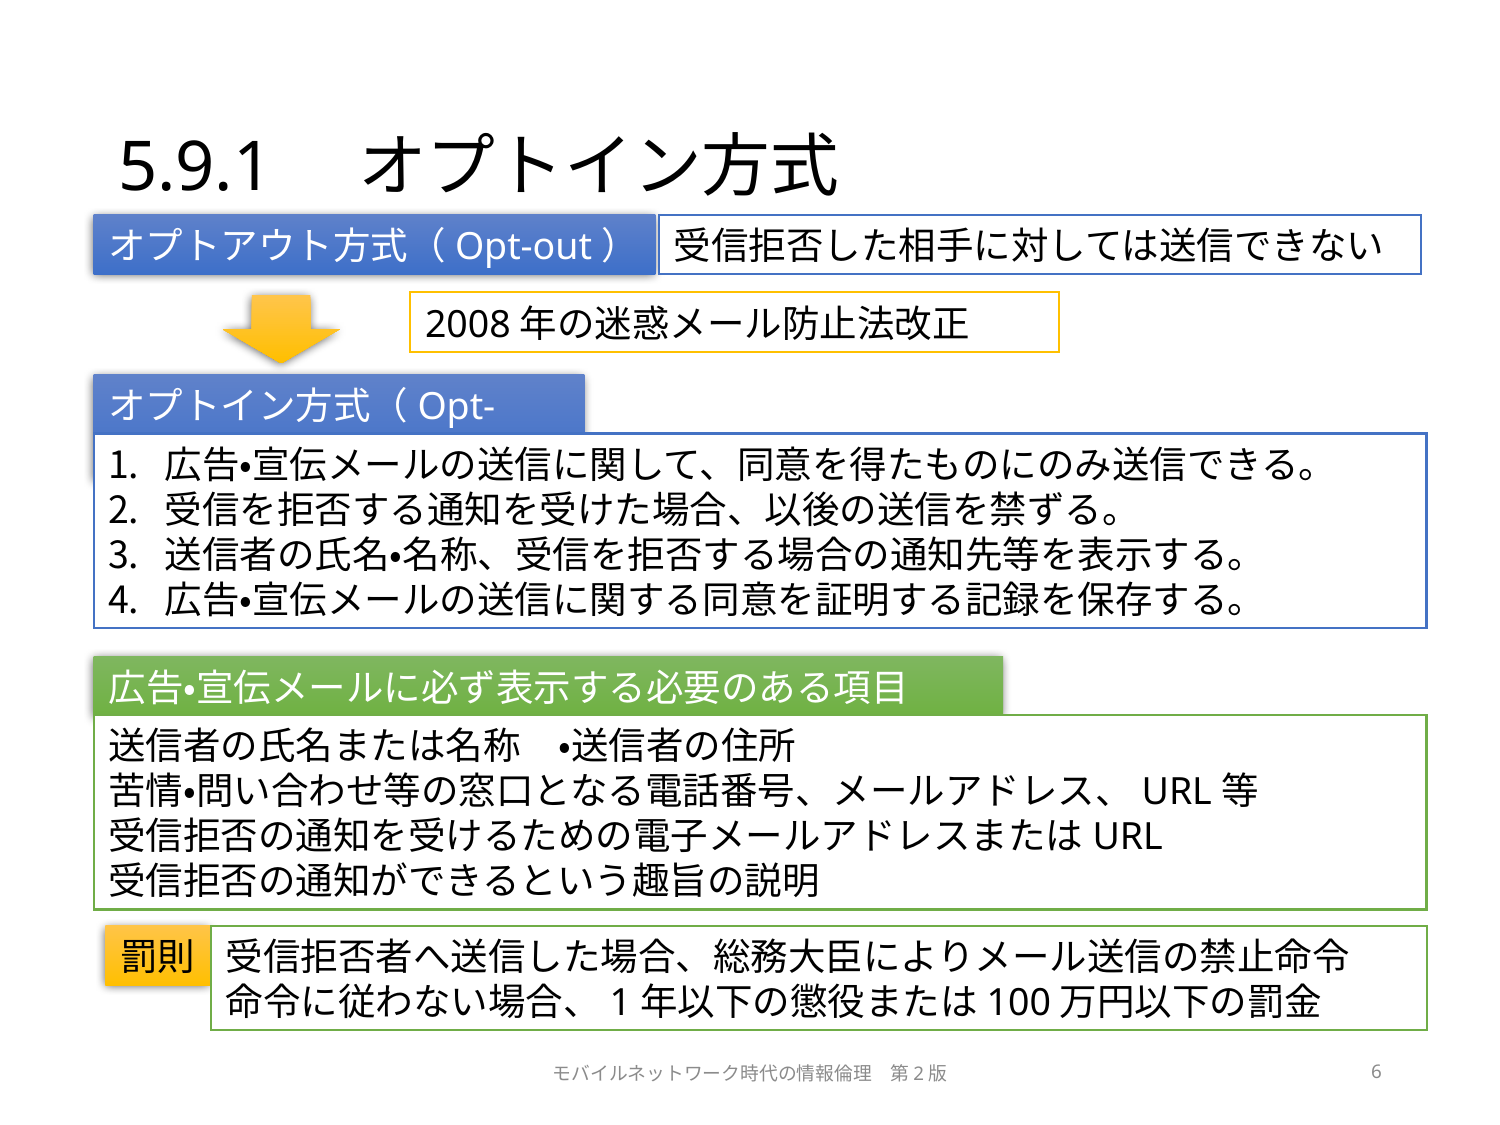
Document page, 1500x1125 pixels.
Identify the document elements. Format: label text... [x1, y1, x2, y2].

text_box 2008年の迷惑メール防止法改正 [409, 291, 1060, 353]
text_box オプトアウト方式（Opt-out） [93, 214, 656, 275]
text_box オプトイン方式（Opt-in） [93, 374, 585, 432]
slide_number 6 [1059, 1042, 1397, 1103]
text_box 受信拒否者へ送信した場合、総務大臣によりメール送信の禁止命令 命令に従わない場合、1年以下の懲役または100万円以下の罰金 [210, 925, 1428, 1031]
text_box 受信拒否した相手に対しては送信できない [658, 214, 1422, 275]
footer モバイルネットワーク時代の情報倫理 第2版 [496, 1042, 1004, 1103]
text_box 罰則 [105, 925, 210, 986]
title 5.9.1 オプトイン方式 [103, 59, 1397, 214]
text_box [222, 295, 340, 364]
text_box 送信者の氏名または名称 ・送信者の住所 苦情・問い合わせ等の窓口となる電話番号、メールアドレス、URL等 受信拒否の通知を受けるための電子メールアドレスまたはURL 受信拒否の通知ができるという趣旨の説明 [93, 714, 1428, 911]
text_box 広告・宣伝メールの送信に関して、同意を得たものにのみ送信できる。 受信を拒否する通知を受けた場合、以後の送信を禁ずる。 送信者の氏名・名称、受信を拒否する場合の通知先等を表示する。 広告・宣伝メールの送信に関する同意を証明する記録を保存する。 [93, 432, 1428, 629]
text_box 広告・宣伝メールに必ず表示する必要のある項目 [93, 656, 1004, 714]
